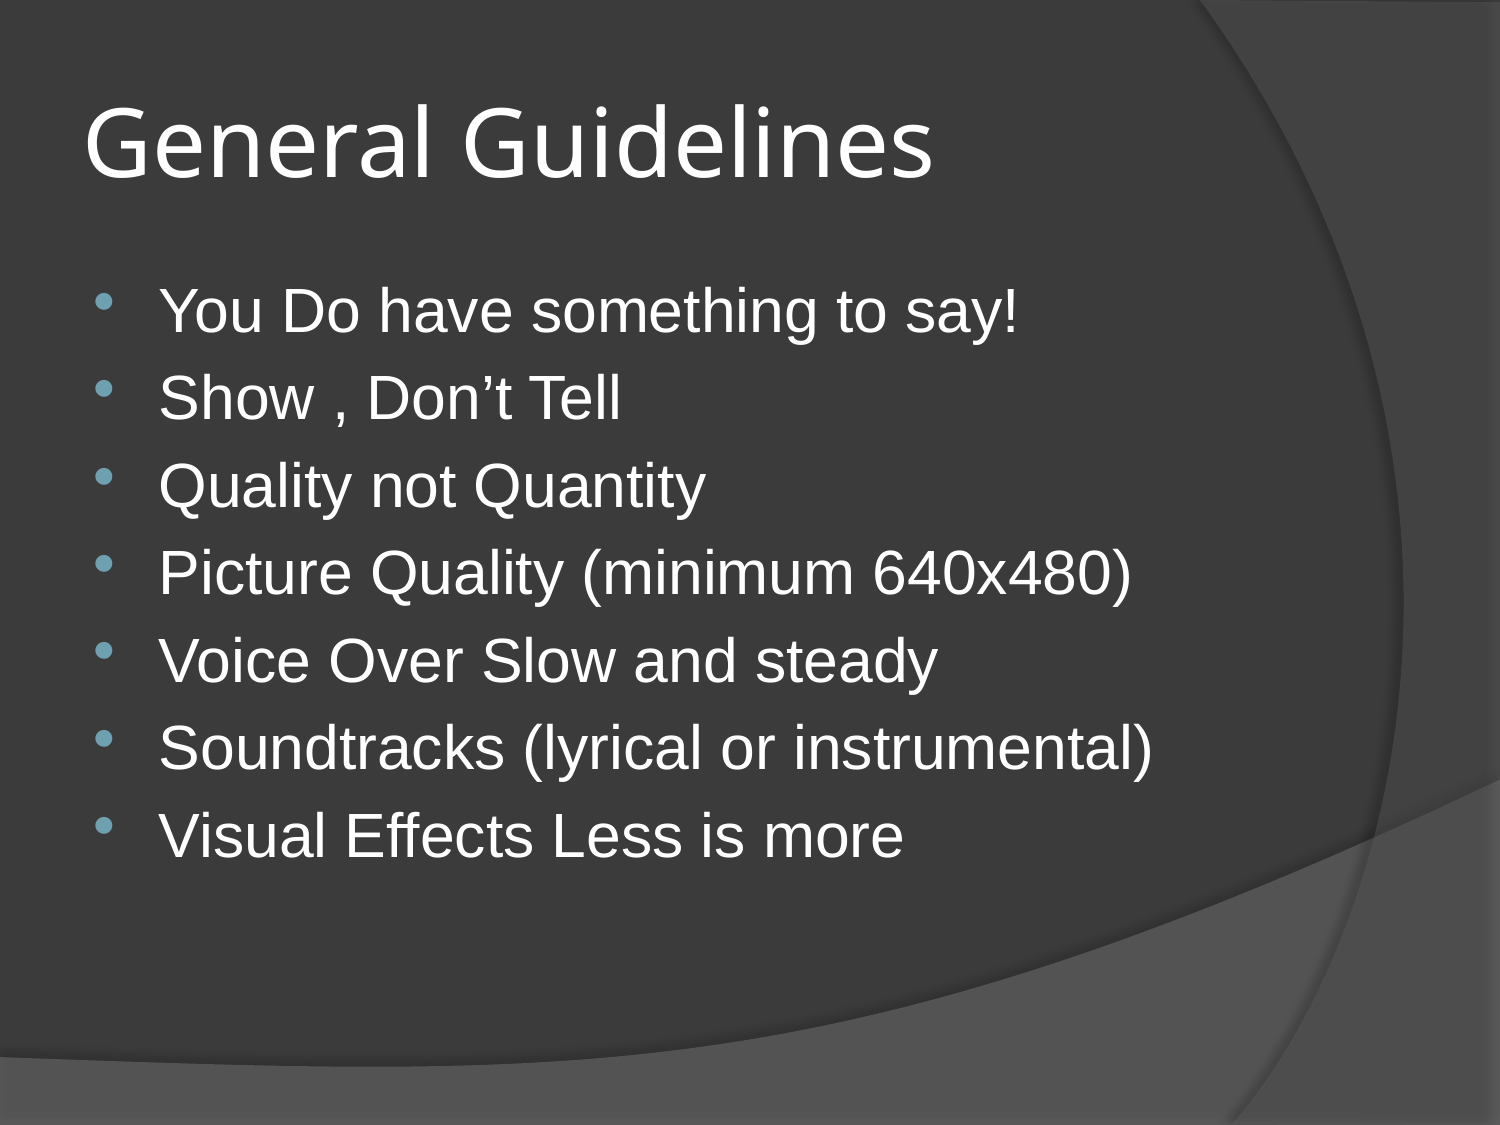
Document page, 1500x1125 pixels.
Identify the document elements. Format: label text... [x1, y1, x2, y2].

title General Guidelines [75, 45, 1300, 233]
list You Do have something to say! Show , Don’t Tell Quality not Quantity Picture Quality (minimum 640x480) Voice Over Slow and steady Soundtracks (lyrical or instrumental) Visual Effects Less is more [75, 262, 1300, 1005]
